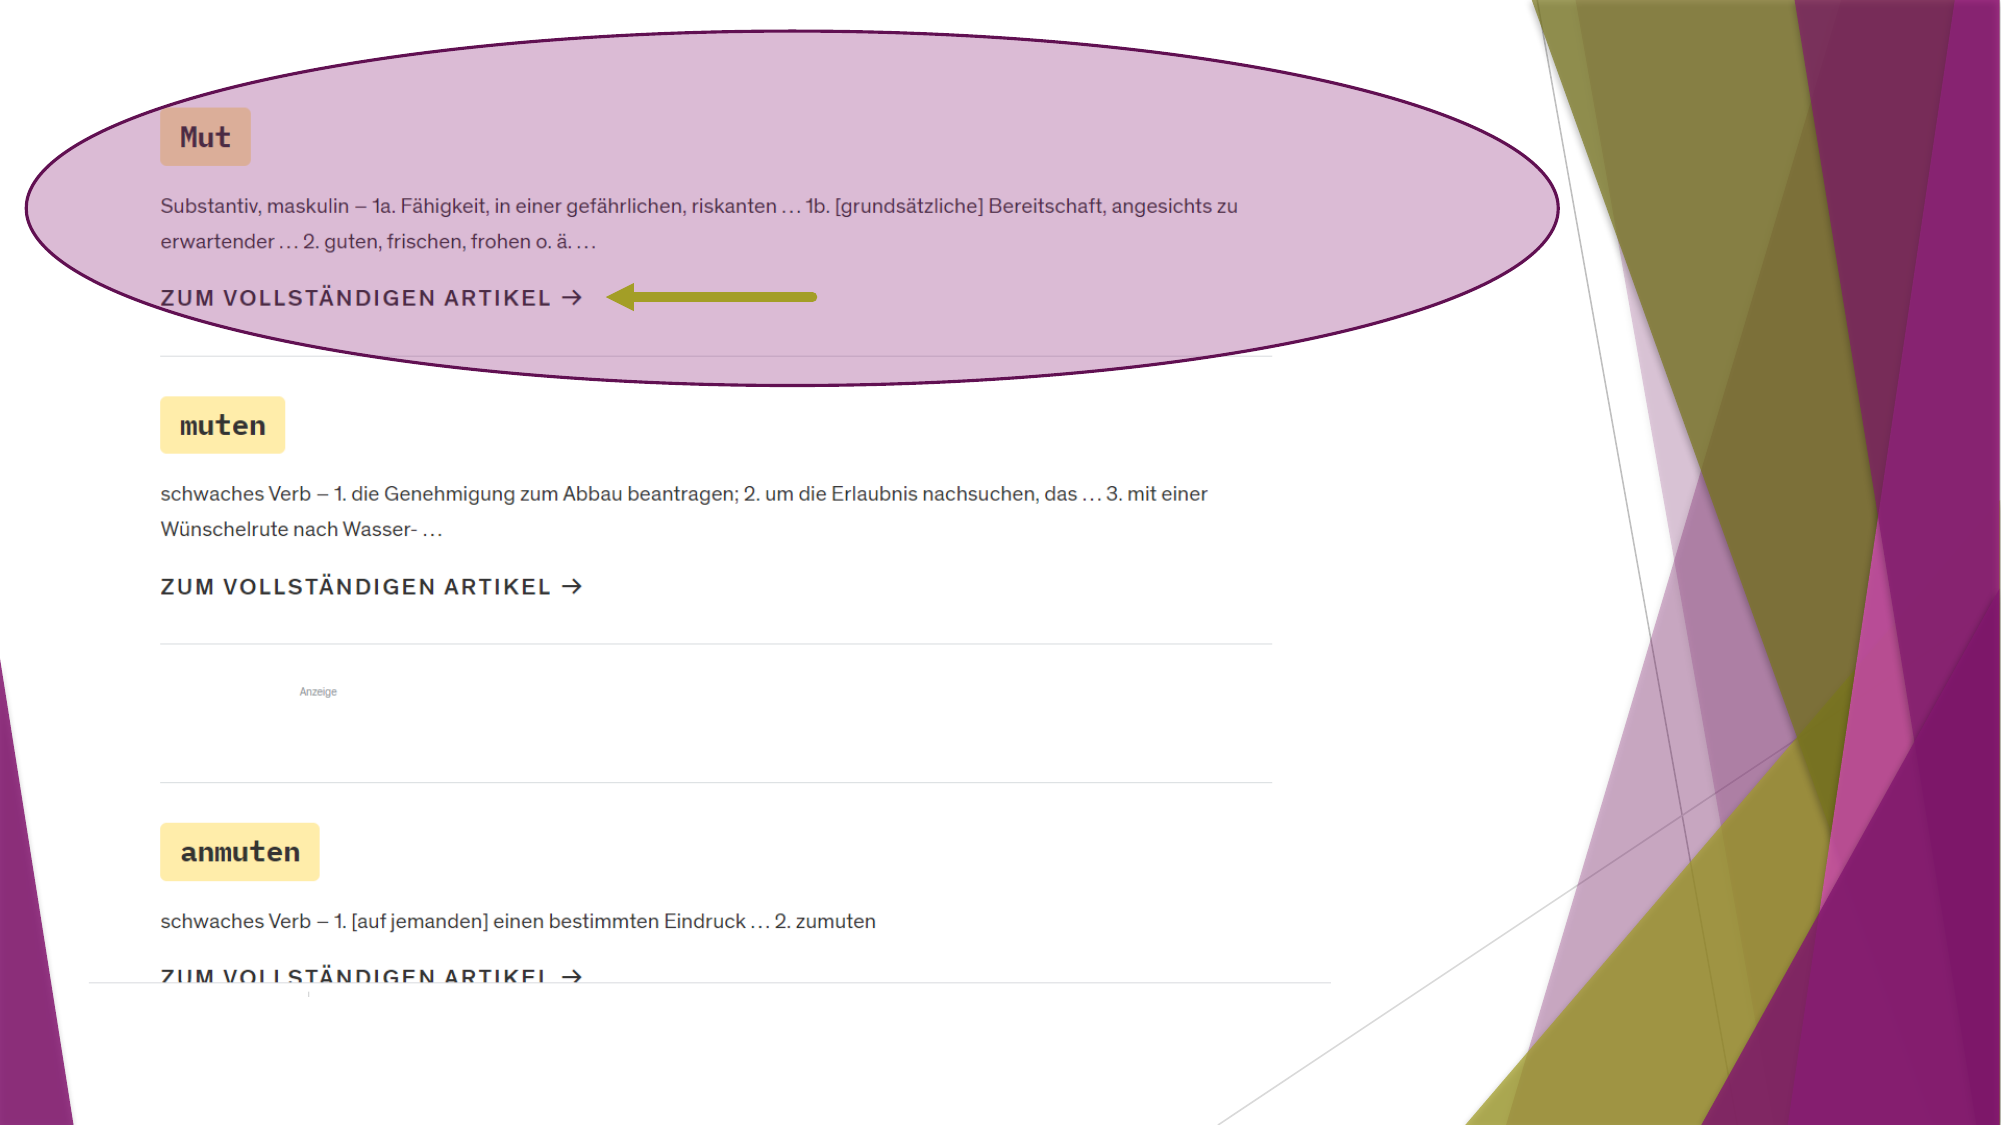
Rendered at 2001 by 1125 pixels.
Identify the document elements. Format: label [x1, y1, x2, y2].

text_box [24, 139, 83, 278]
picture [88, 91, 1332, 997]
text_box [211, 29, 1560, 335]
